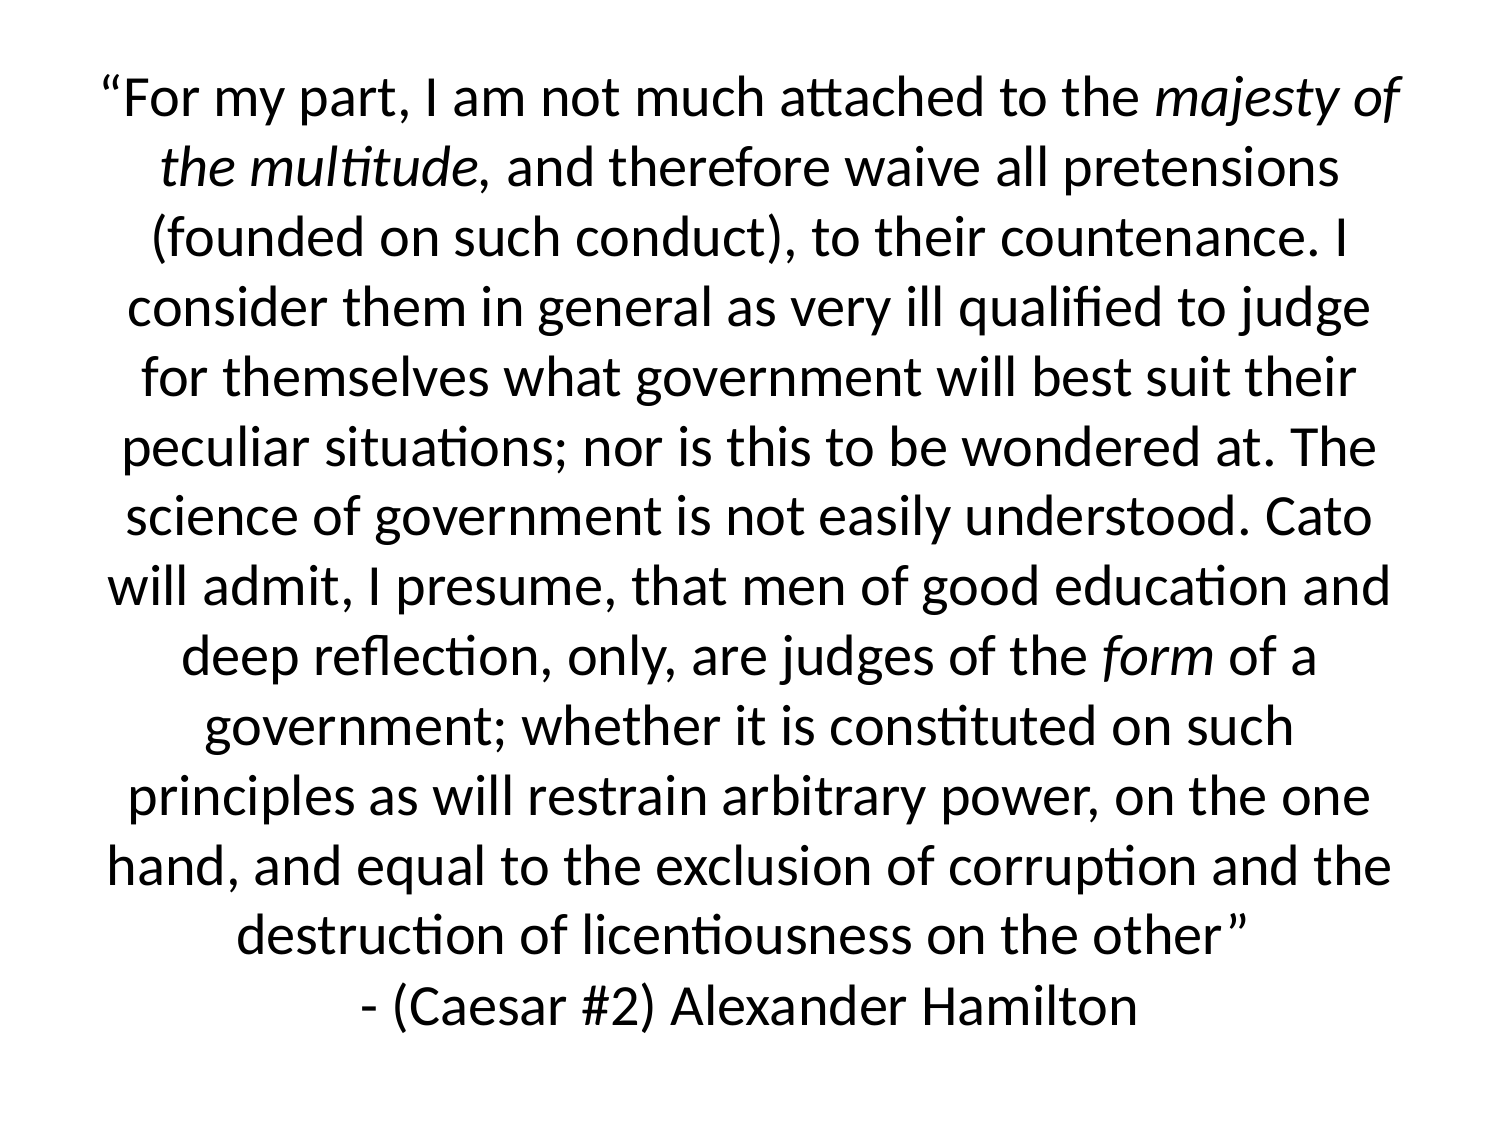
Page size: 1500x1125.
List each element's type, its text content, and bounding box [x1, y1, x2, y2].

title “For my part, I am not much attached to the majesty of the multitude, and therefore waive all pretensions (founded on such conduct), to their countenance. I consider them in general as very ill qualified to judge for themselves what government will best suit their peculiar situations; nor is this to be wondered at. The science of government is not easily understood. Cato will admit, I presume, that men of good education and deep reflection, only, are judges of the form of a government; whether it is constituted on such principles as will restrain arbitrary power, on the one hand, and equal to the exclusion of corruption and the destruction of licentiousness on the other” - (Caesar #2) Alexander Hamilton [74, 44, 1426, 1051]
